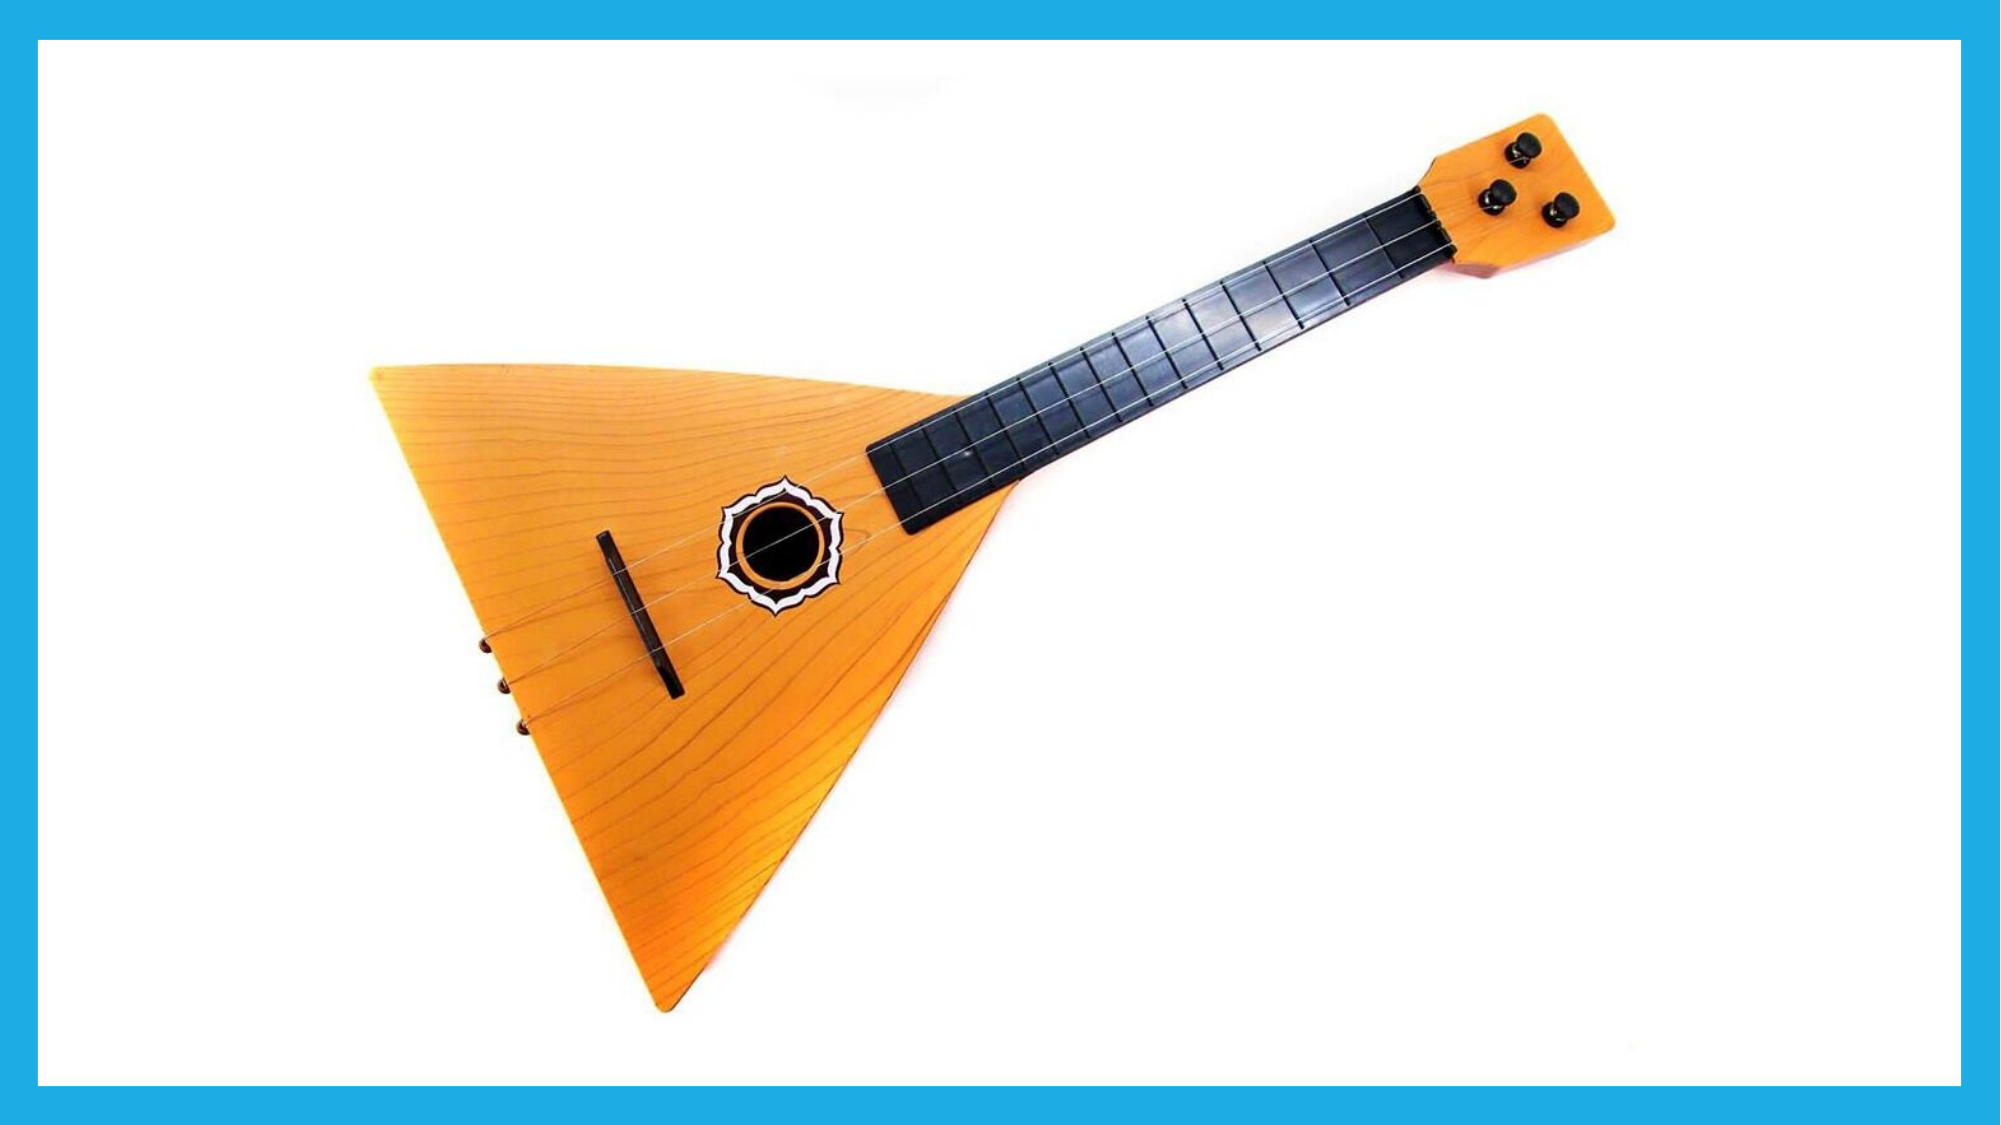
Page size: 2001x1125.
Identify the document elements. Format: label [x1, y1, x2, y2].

picture [344, 62, 1655, 1063]
